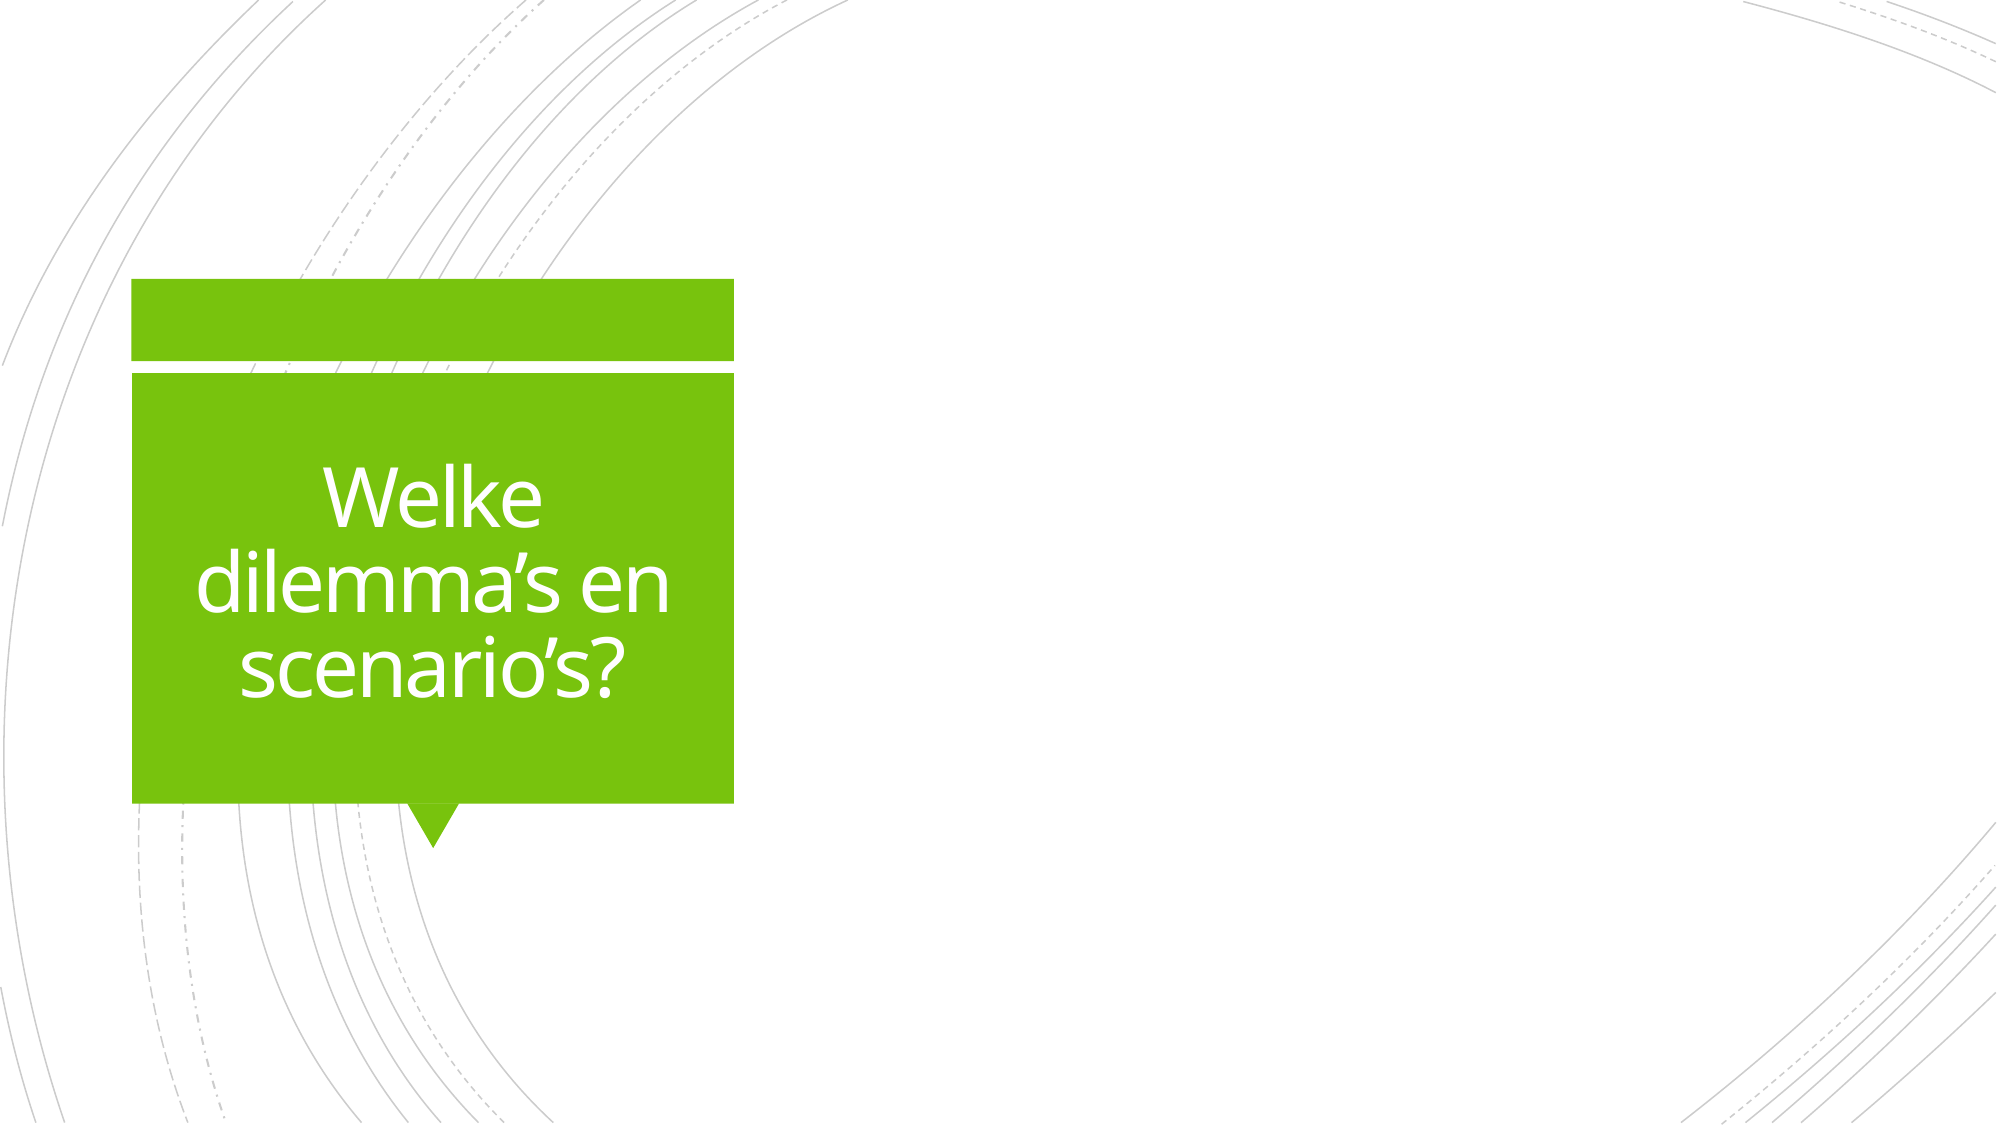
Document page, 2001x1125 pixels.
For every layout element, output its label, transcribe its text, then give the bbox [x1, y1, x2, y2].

title Welke dilemma’s en scenario’s? [145, 385, 720, 789]
